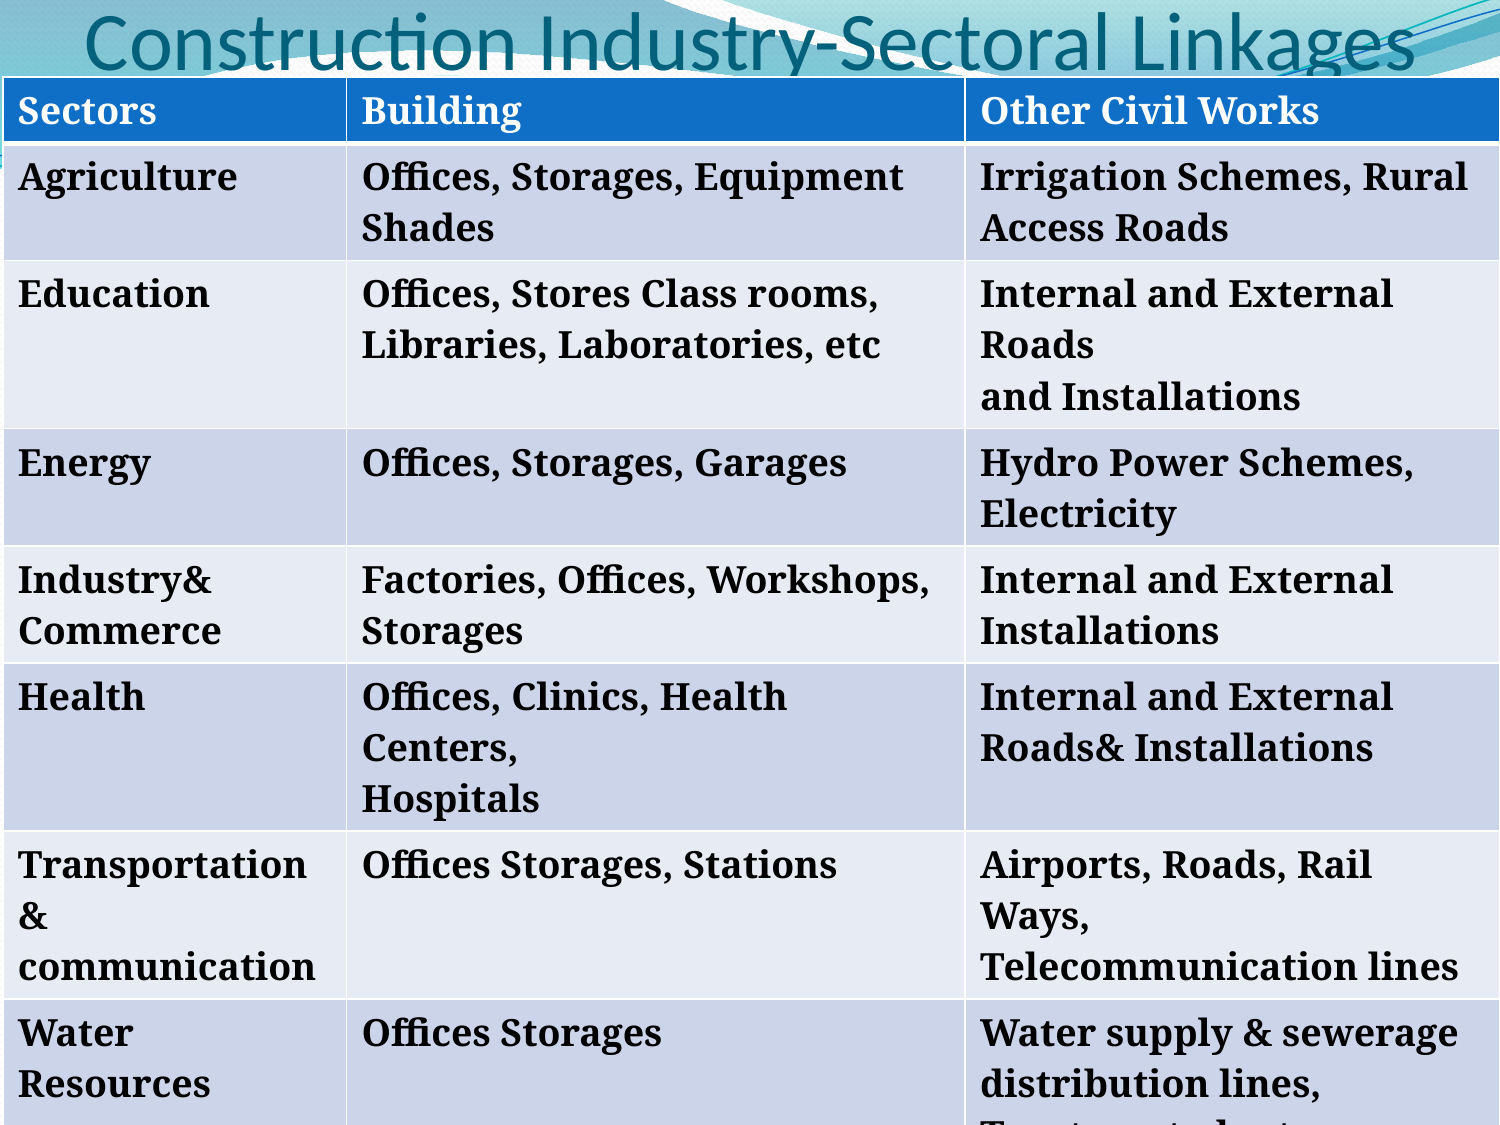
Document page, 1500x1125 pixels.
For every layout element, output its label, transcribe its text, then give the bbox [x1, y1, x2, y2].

table_cell Offices, Storages, Garages [347, 429, 964, 545]
table_cell Agriculture [4, 146, 346, 260]
table_header Other Civil Works [966, 78, 1499, 141]
table_cell Energy [4, 429, 346, 545]
table_cell Factories, Offices, Workshops, Storages [347, 547, 964, 662]
table_cell Offices, Clinics, Health Centers, Hospitals [347, 664, 964, 830]
table_cell Hydro Power Schemes, Electricity [966, 429, 1499, 545]
table_cell Internal and External Roads and Installations [966, 261, 1499, 428]
table_cell Education [4, 261, 346, 428]
table_cell Water Resources [4, 1000, 346, 1125]
table_cell Industry& Commerce [4, 547, 346, 662]
table_cell Offices Storages, Stations [347, 832, 964, 998]
table_cell Transportation & communication [4, 832, 346, 998]
table_cell Internal and External Installations [966, 547, 1499, 662]
table_header Building [347, 78, 964, 141]
table_cell Offices Storages [347, 1000, 964, 1125]
table_cell Water supply & sewerage distribution lines, Treatment plants [966, 1000, 1499, 1125]
table_cell Internal and External Roads& Installations [966, 664, 1499, 830]
title Construction Industry-Sectoral Linkages [84, 0, 1498, 76]
table_cell Offices, Storages, Equipment Shades [347, 146, 964, 260]
table_cell Airports, Roads, Rail Ways, Telecommunication lines [966, 832, 1499, 998]
table_cell Offices, Stores Class rooms, Libraries, Laboratories, etc [347, 261, 964, 428]
table_cell Health [4, 664, 346, 830]
table_header Sectors [4, 78, 346, 141]
table_cell Irrigation Schemes, Rural Access Roads [966, 146, 1499, 260]
